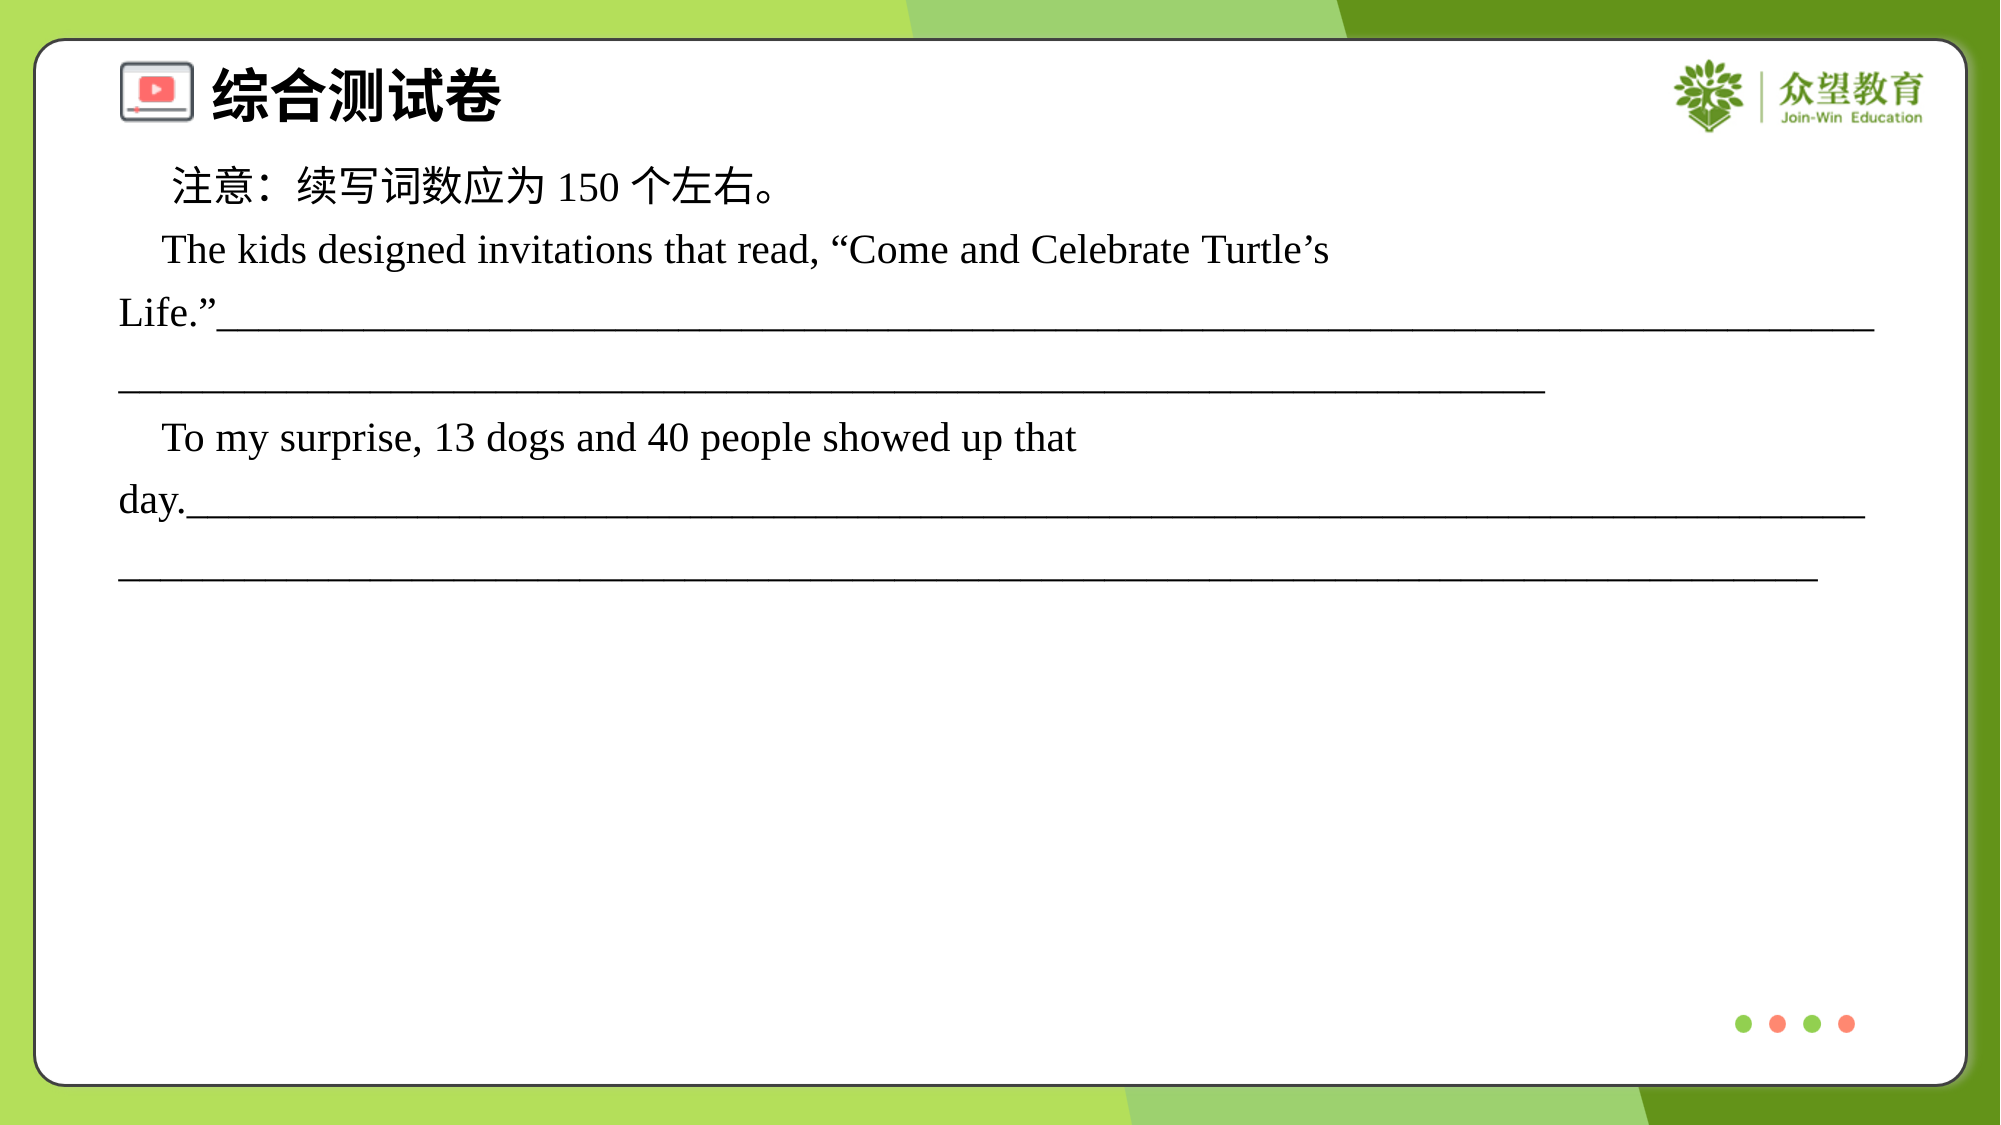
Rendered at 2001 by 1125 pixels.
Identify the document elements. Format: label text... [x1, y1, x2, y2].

text_box 注意：续写词数应为150个左右。 The kids designed invitations that read, “Come and Celebrate Turtle’s Life.”___________________________________________________________________________________________________________________________________________________ To my surprise, 13 dogs and 40 people showed up that day._________________________________________________________________________________________________________________________________________________________________ [118, 146, 1883, 580]
picture [0, 0, 2000, 1125]
